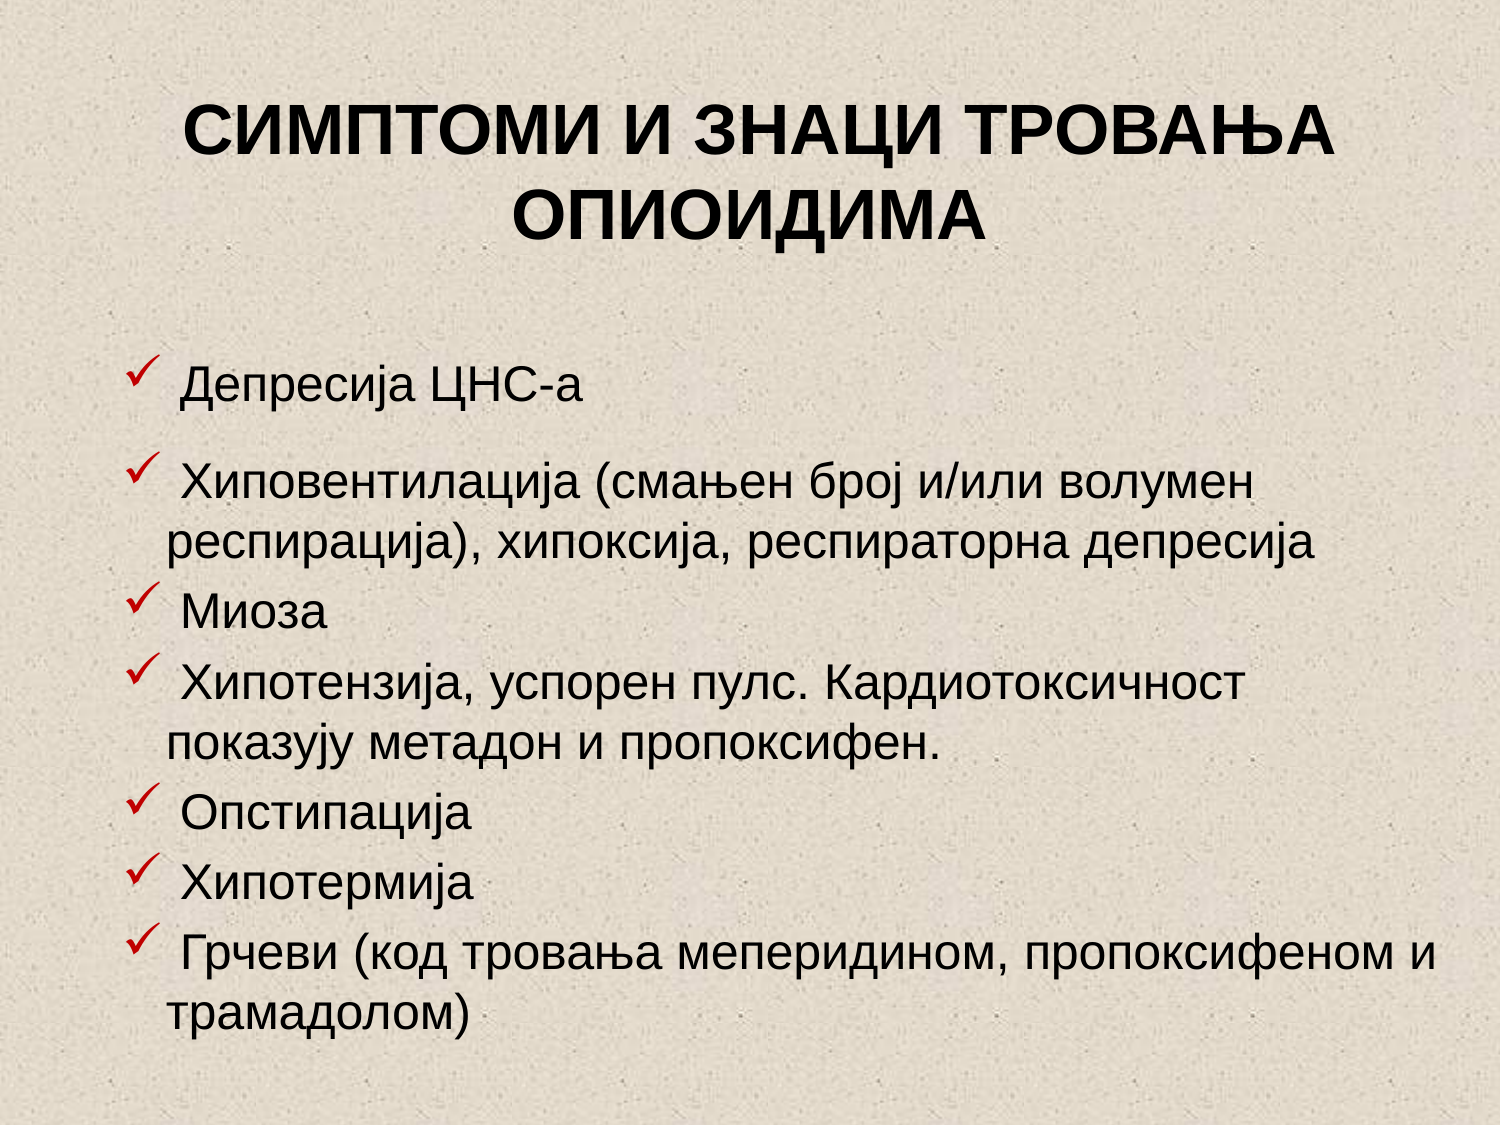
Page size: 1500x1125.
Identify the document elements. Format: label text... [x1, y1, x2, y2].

picture [0, 0, 1500, 1125]
title СИМПТОМИ И ЗНАЦИ ТРОВАЊА ОПИОИДИМА [75, 75, 1425, 263]
list Депресија ЦНС-а Хиповентилација (смањен број и/или волумен респирација), хипоксија, респираторна депресија Миоза Хипотензија, успорен пулс. Кардиотоксичност показују метадон и пропоксифен. Опстипација Хипотермија Грчеви (код тровања меперидином, пропоксифеном и трамадолом) [37, 312, 1463, 1055]
